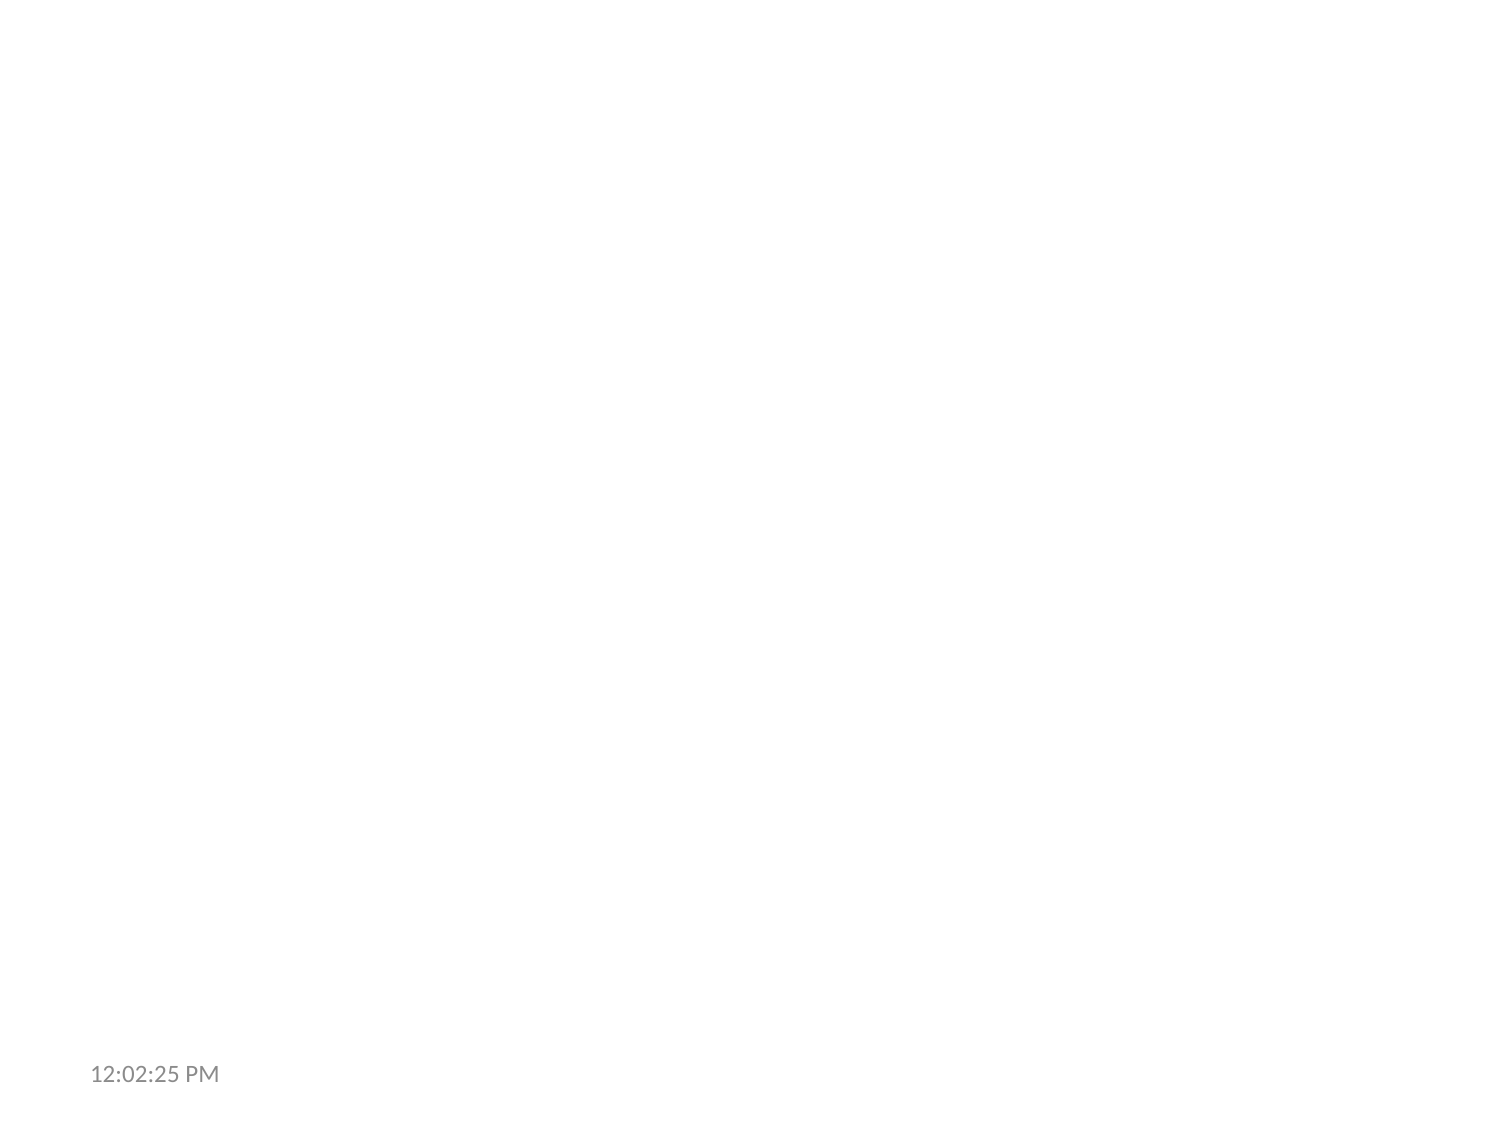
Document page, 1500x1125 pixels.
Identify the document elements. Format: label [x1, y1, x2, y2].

slide_number [75, 1042, 425, 1103]
